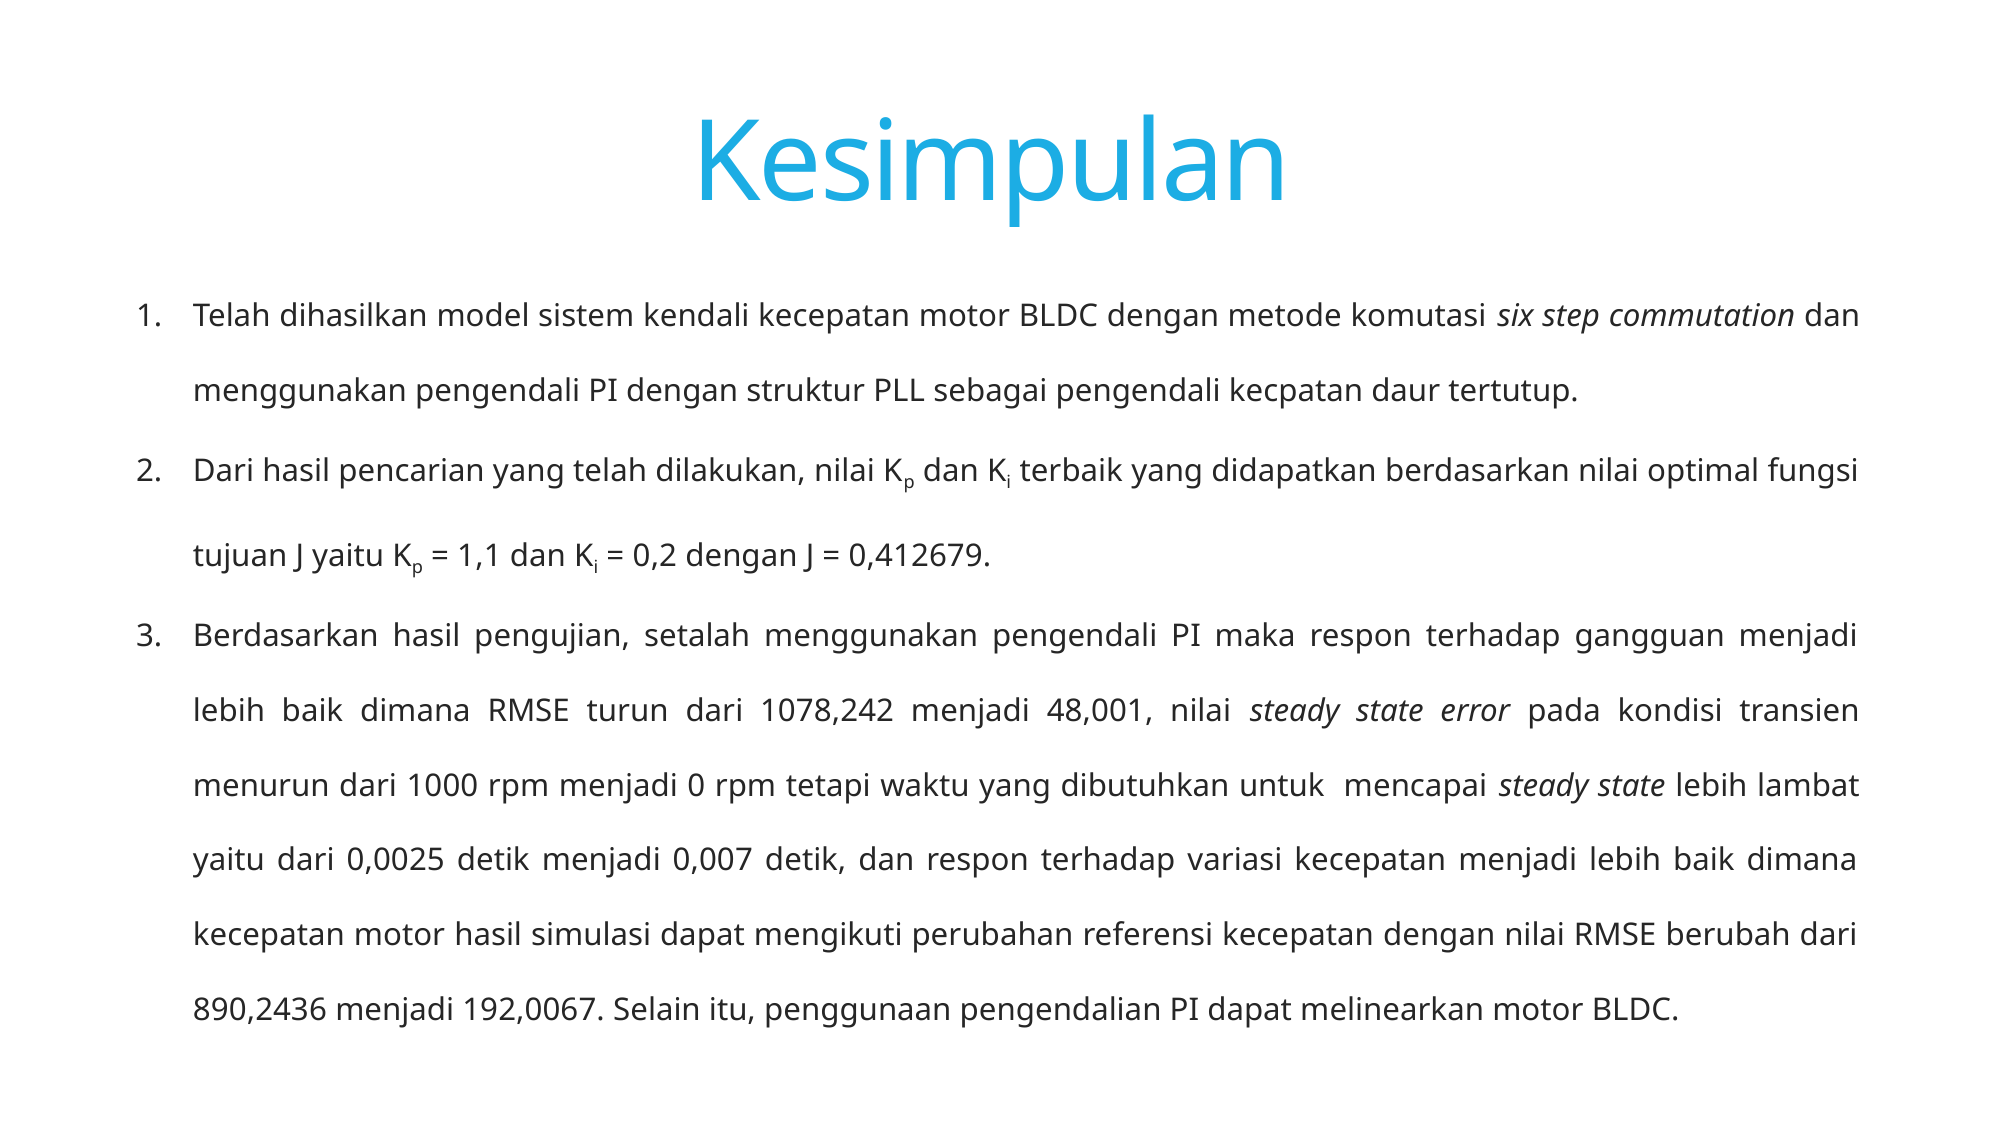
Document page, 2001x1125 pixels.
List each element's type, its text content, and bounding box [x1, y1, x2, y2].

list Telah dihasilkan model sistem kendali kecepatan motor BLDC dengan metode komutasi six step commutation dan menggunakan pengendali PI dengan struktur PLL sebagai pengendali kecpatan daur tertutup. Dari hasil pencarian yang telah dilakukan, nilai Kp dan Ki terbaik yang didapatkan berdasarkan nilai optimal fungsi tujuan J yaitu Kp = 1,1 dan Ki = 0,2 dengan J = 0,412679. Berdasarkan hasil pengujian, setalah menggunakan pengendali PI maka respon terhadap gangguan menjadi lebih baik dimana RMSE turun dari 1078,242 menjadi 48,001, nilai steady state error pada kondisi transien menurun dari 1000 rpm menjadi 0 rpm tetapi waktu yang dibutuhkan untuk mencapai steady state lebih lambat yaitu dari 0,0025 detik menjadi 0,007 detik, dan respon terhadap variasi kecepatan menjadi lebih baik dimana kecepatan motor hasil simulasi dapat mengikuti perubahan referensi kecepatan dengan nilai RMSE berubah dari 890,2436 menjadi 192,0067. Selain itu, penggunaan pengendalian PI dapat melinearkan motor BLDC. [111, 249, 1876, 1043]
title Kesimpulan [107, 81, 1875, 250]
